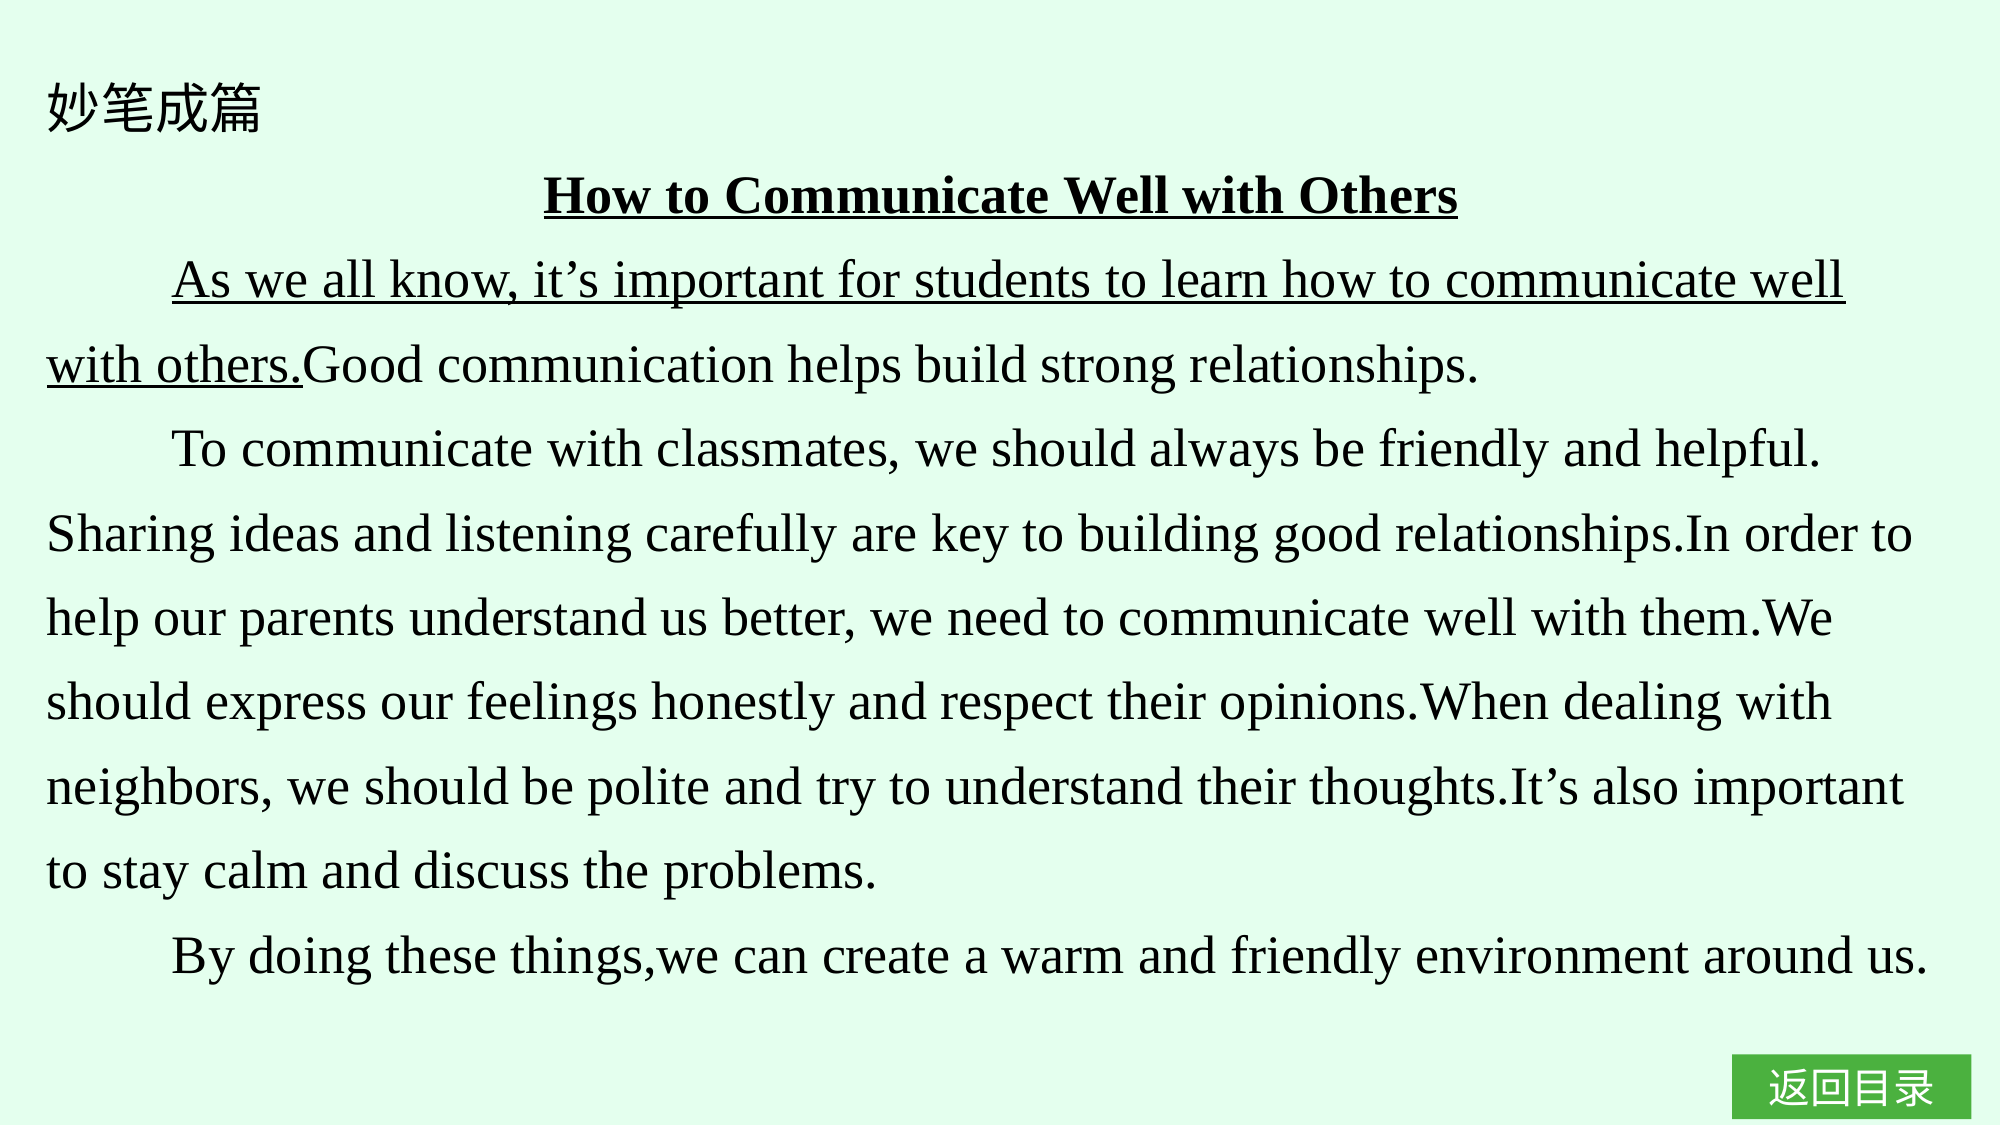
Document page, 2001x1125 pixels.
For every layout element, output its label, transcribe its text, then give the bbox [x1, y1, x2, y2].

text_box 妙笔成篇 How to Communicate Well with Others As we all know, it’s important for students to learn how to communicate well with others.Good communication helps build strong relationships. To communicate with classmates, we should always be friendly and helpful. Sharing ideas and listening carefully are key to building good relationships.In order to help our parents understand us better, we need to communicate well with them.We should express our feelings honestly and respect their opinions.When dealing with neighbors, we should be polite and try to understand their thoughts.It’s also important to stay calm and discuss the problems. By doing these things,we can create a warm and friendly environment around us. [32, 47, 1970, 992]
